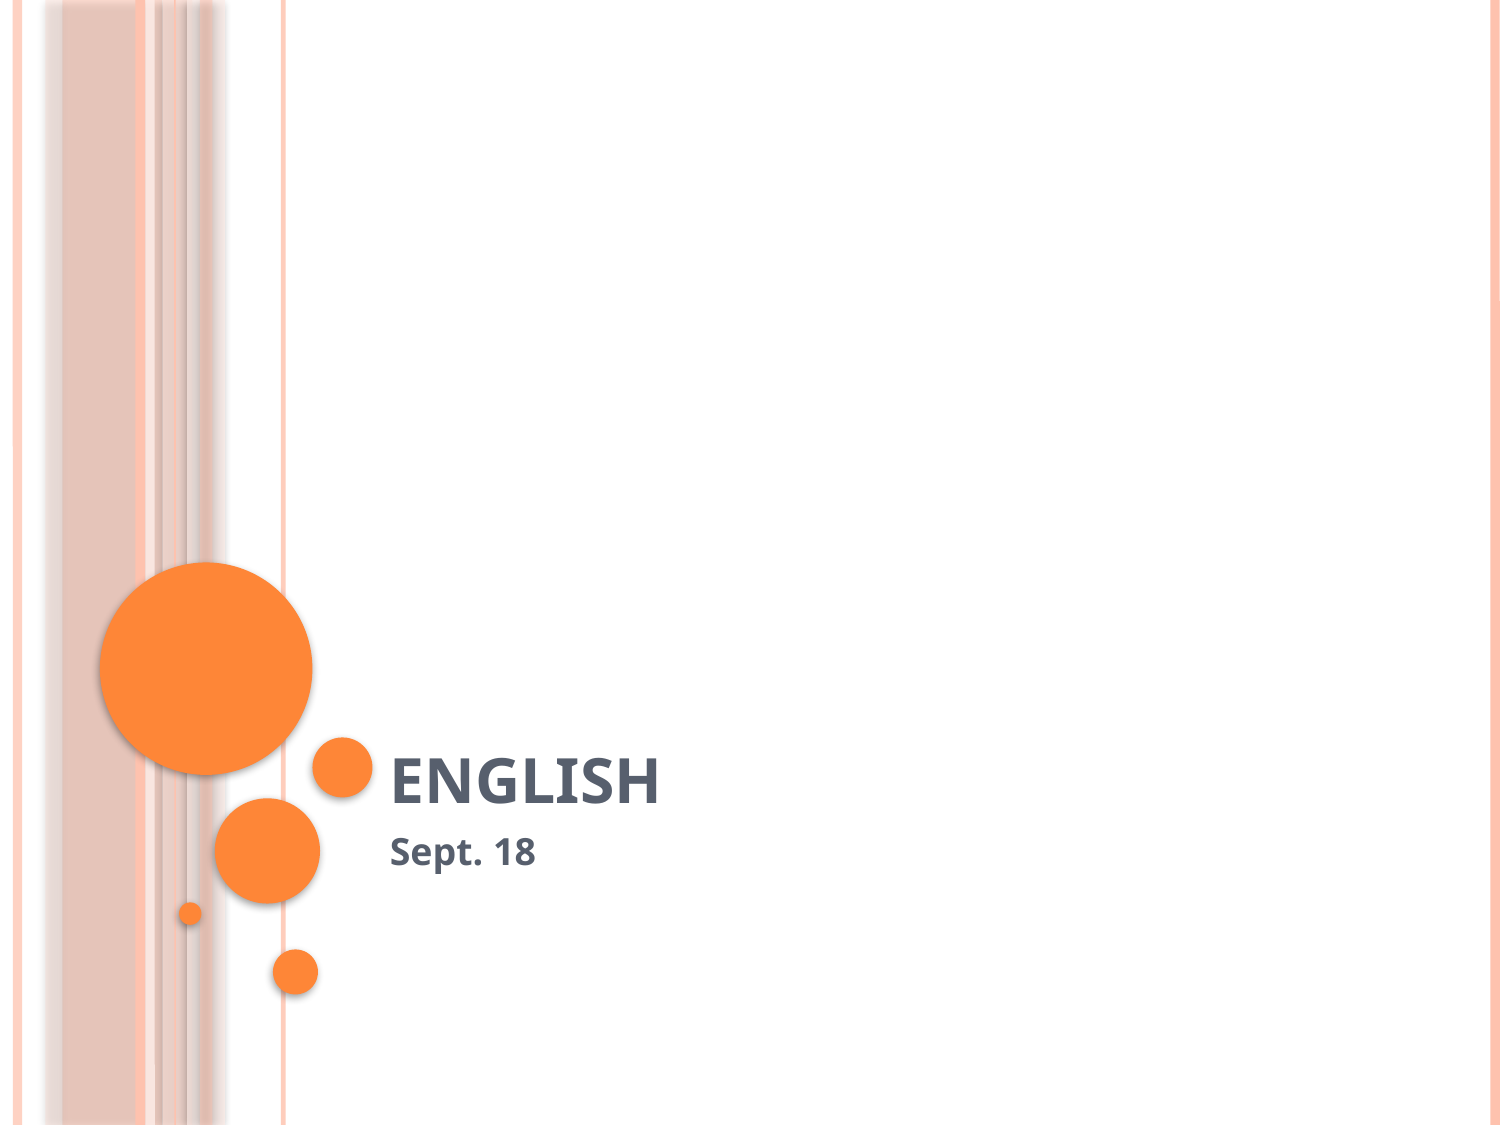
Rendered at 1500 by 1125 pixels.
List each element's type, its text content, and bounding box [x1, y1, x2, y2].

title English [375, 512, 1388, 820]
subtitle Sept. 18 [375, 820, 1388, 1046]
